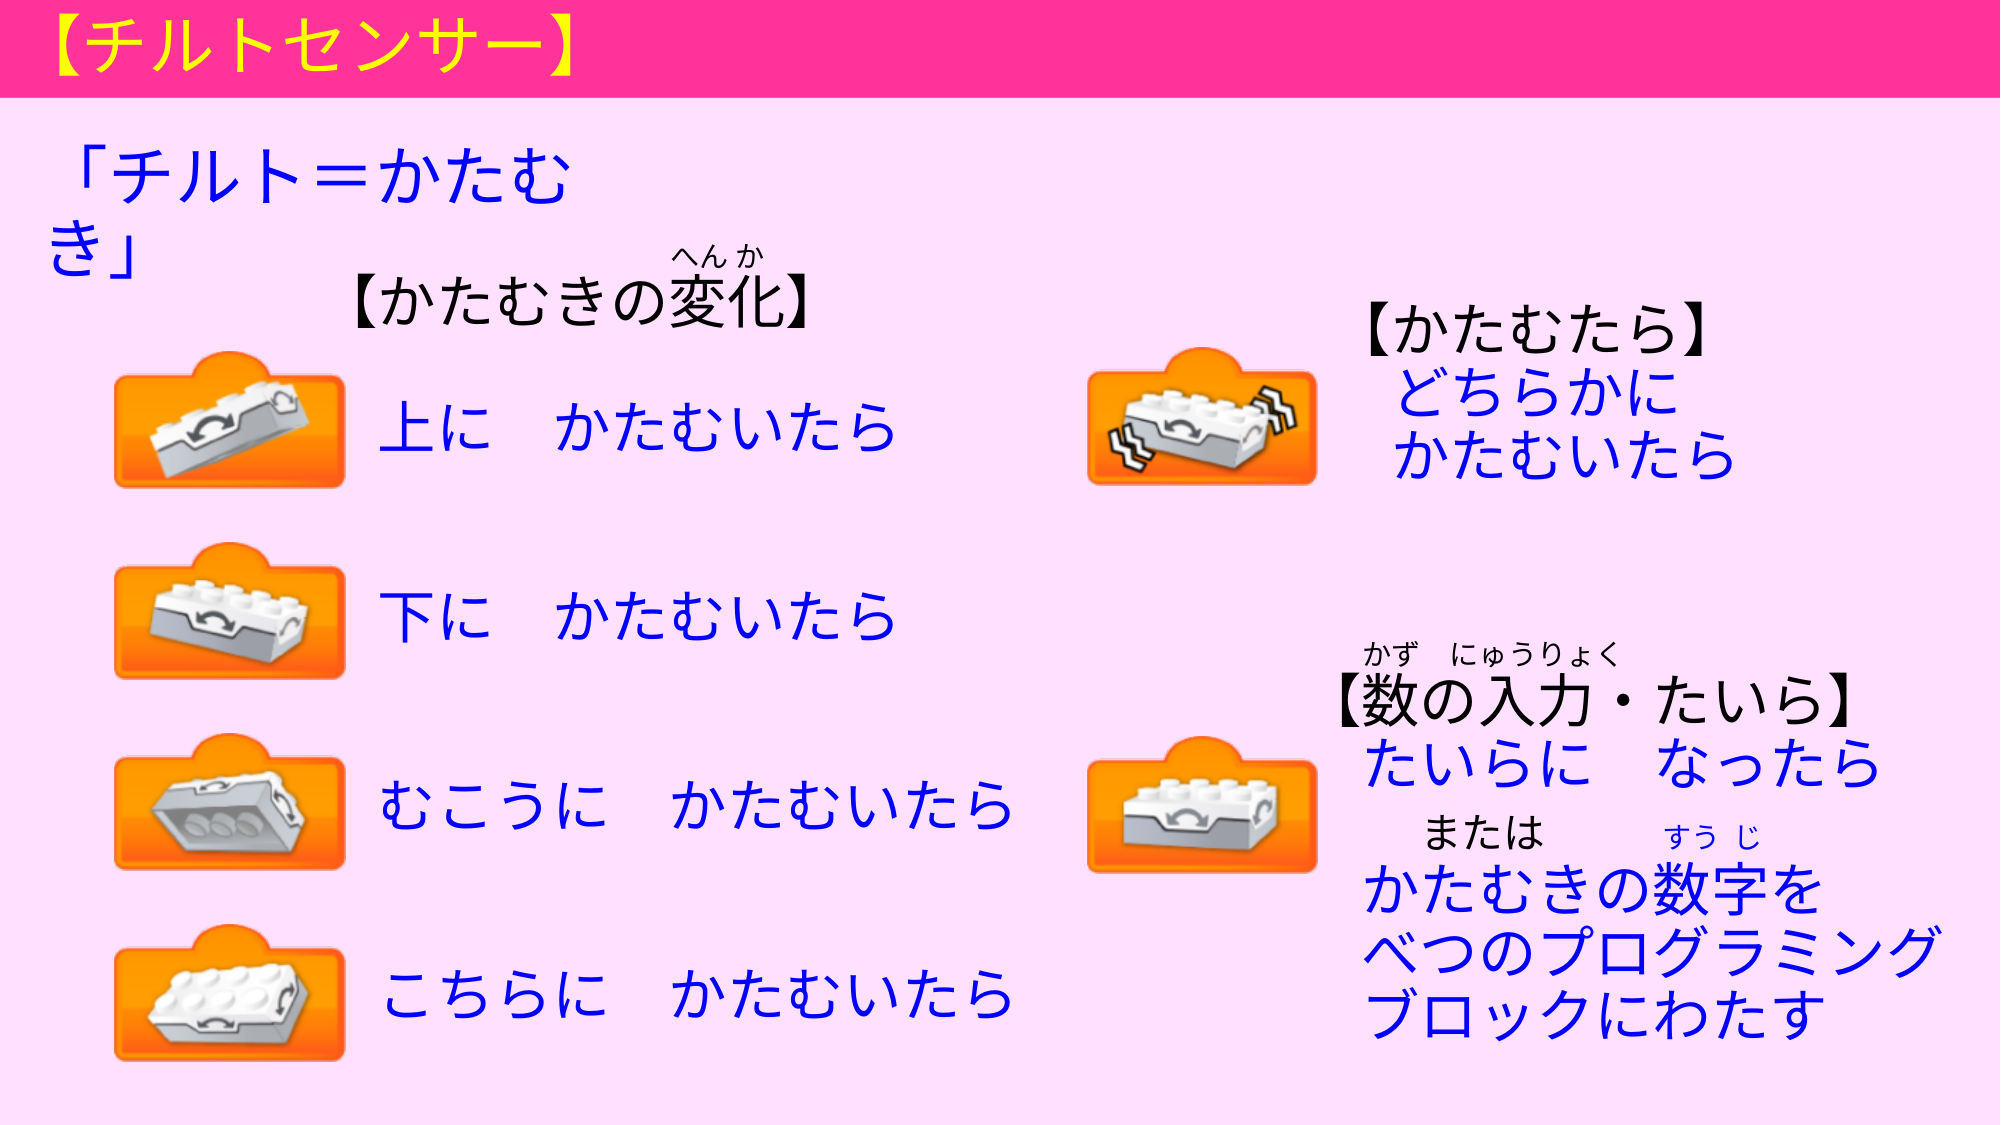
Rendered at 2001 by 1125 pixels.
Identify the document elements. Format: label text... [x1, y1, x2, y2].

title 【チルトセンサー】 [0, 0, 2000, 98]
picture [1087, 736, 1318, 874]
text_box へん か 【かたむきの変化】 上に かたむいたら 下に かたむいたら むこうに かたむいたら こちらに かたむいたら [304, 234, 1060, 1089]
picture [114, 351, 346, 489]
text_box 「チルト＝かたむき」 [26, 136, 691, 235]
picture [1087, 347, 1318, 486]
picture [114, 542, 346, 680]
picture [114, 924, 346, 1062]
text_box かず にゅうりょく 【数の入力・たいら】 たいらに なったら または すう じ かたむきの数字を べつのプログラミング ブロックにわたす [1288, 633, 1982, 1099]
text_box 【かたむたら】 どちらかに かたむいたら [1317, 294, 1982, 543]
picture [114, 733, 346, 871]
